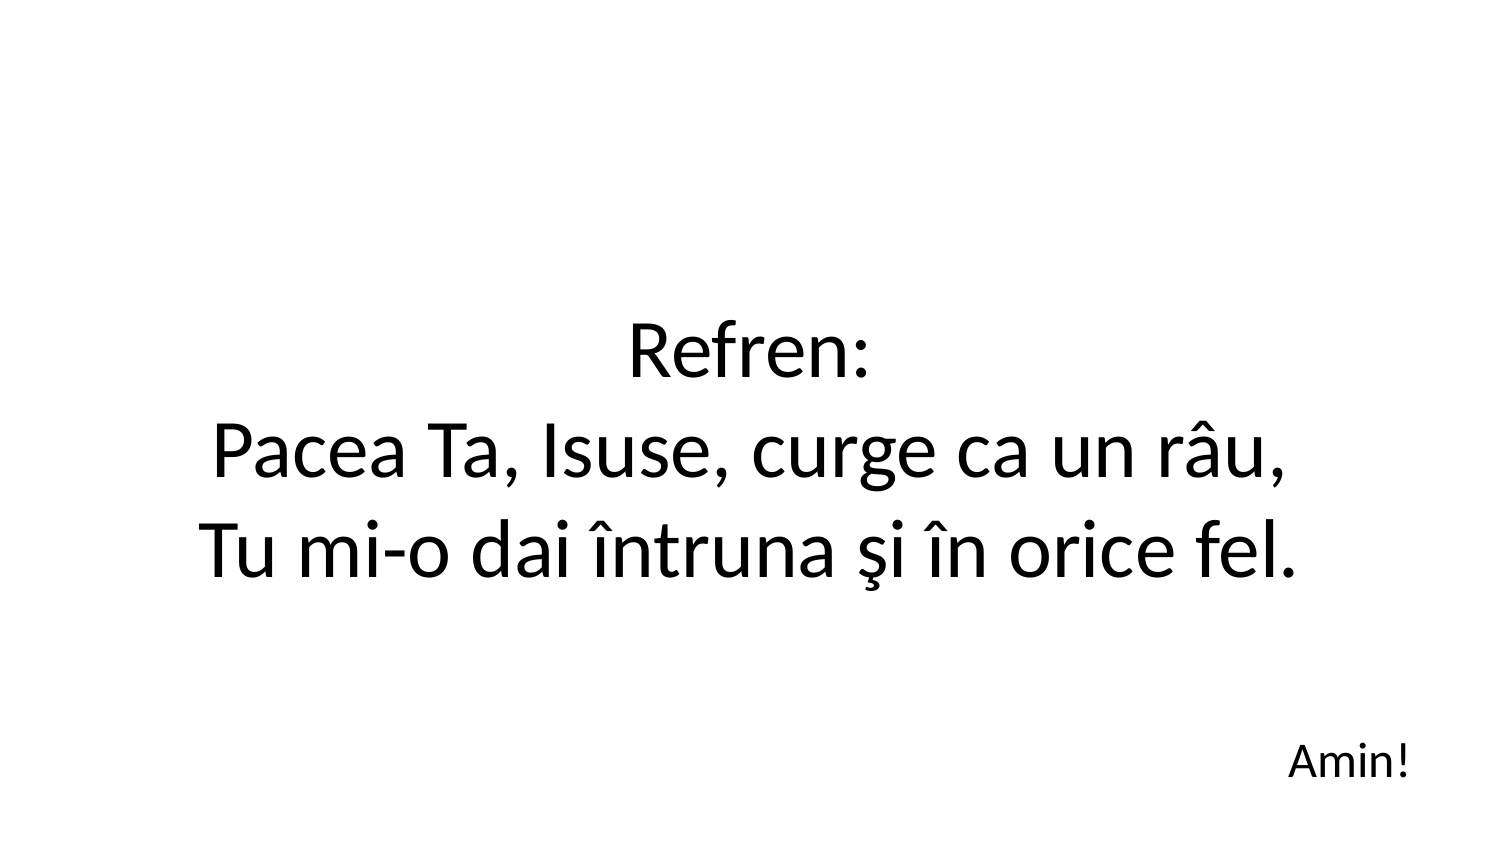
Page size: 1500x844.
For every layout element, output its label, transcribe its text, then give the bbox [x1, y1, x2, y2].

text_box Refren: Pacea Ta, Isuse, curge ca un râu, Tu mi-o dai întruna şi în orice fel. [183, 242, 1317, 602]
text_box Amin! [1273, 674, 1427, 795]
